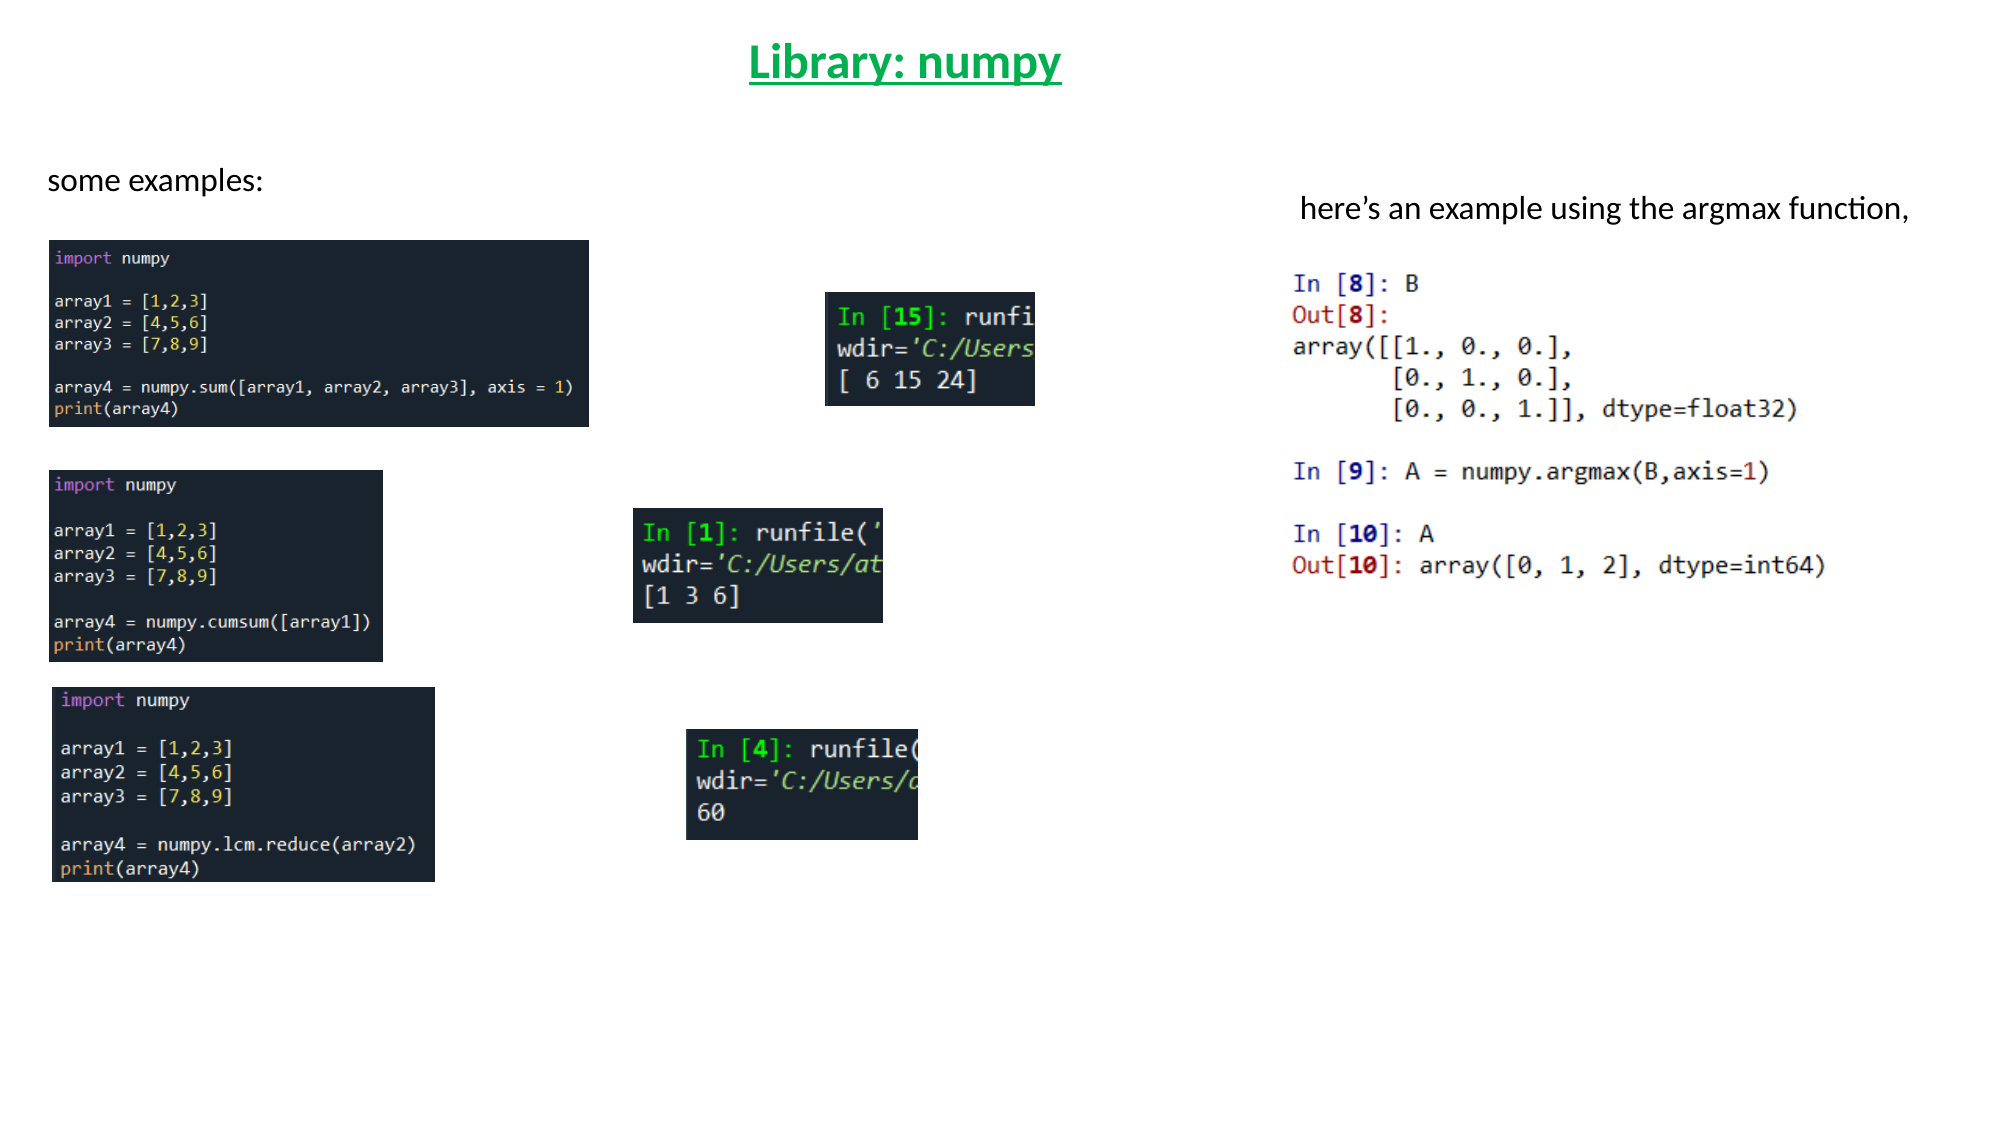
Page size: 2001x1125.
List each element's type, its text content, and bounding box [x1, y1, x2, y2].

text_box here’s an example using the argmax function, [1285, 178, 1968, 234]
picture [686, 729, 918, 840]
picture [49, 240, 589, 427]
text_box Library: numpy [734, 21, 1077, 97]
picture [633, 508, 883, 623]
picture [1285, 256, 1851, 583]
picture [52, 687, 435, 882]
picture [49, 470, 383, 662]
text_box some examples: [32, 151, 455, 206]
picture [824, 292, 1035, 406]
